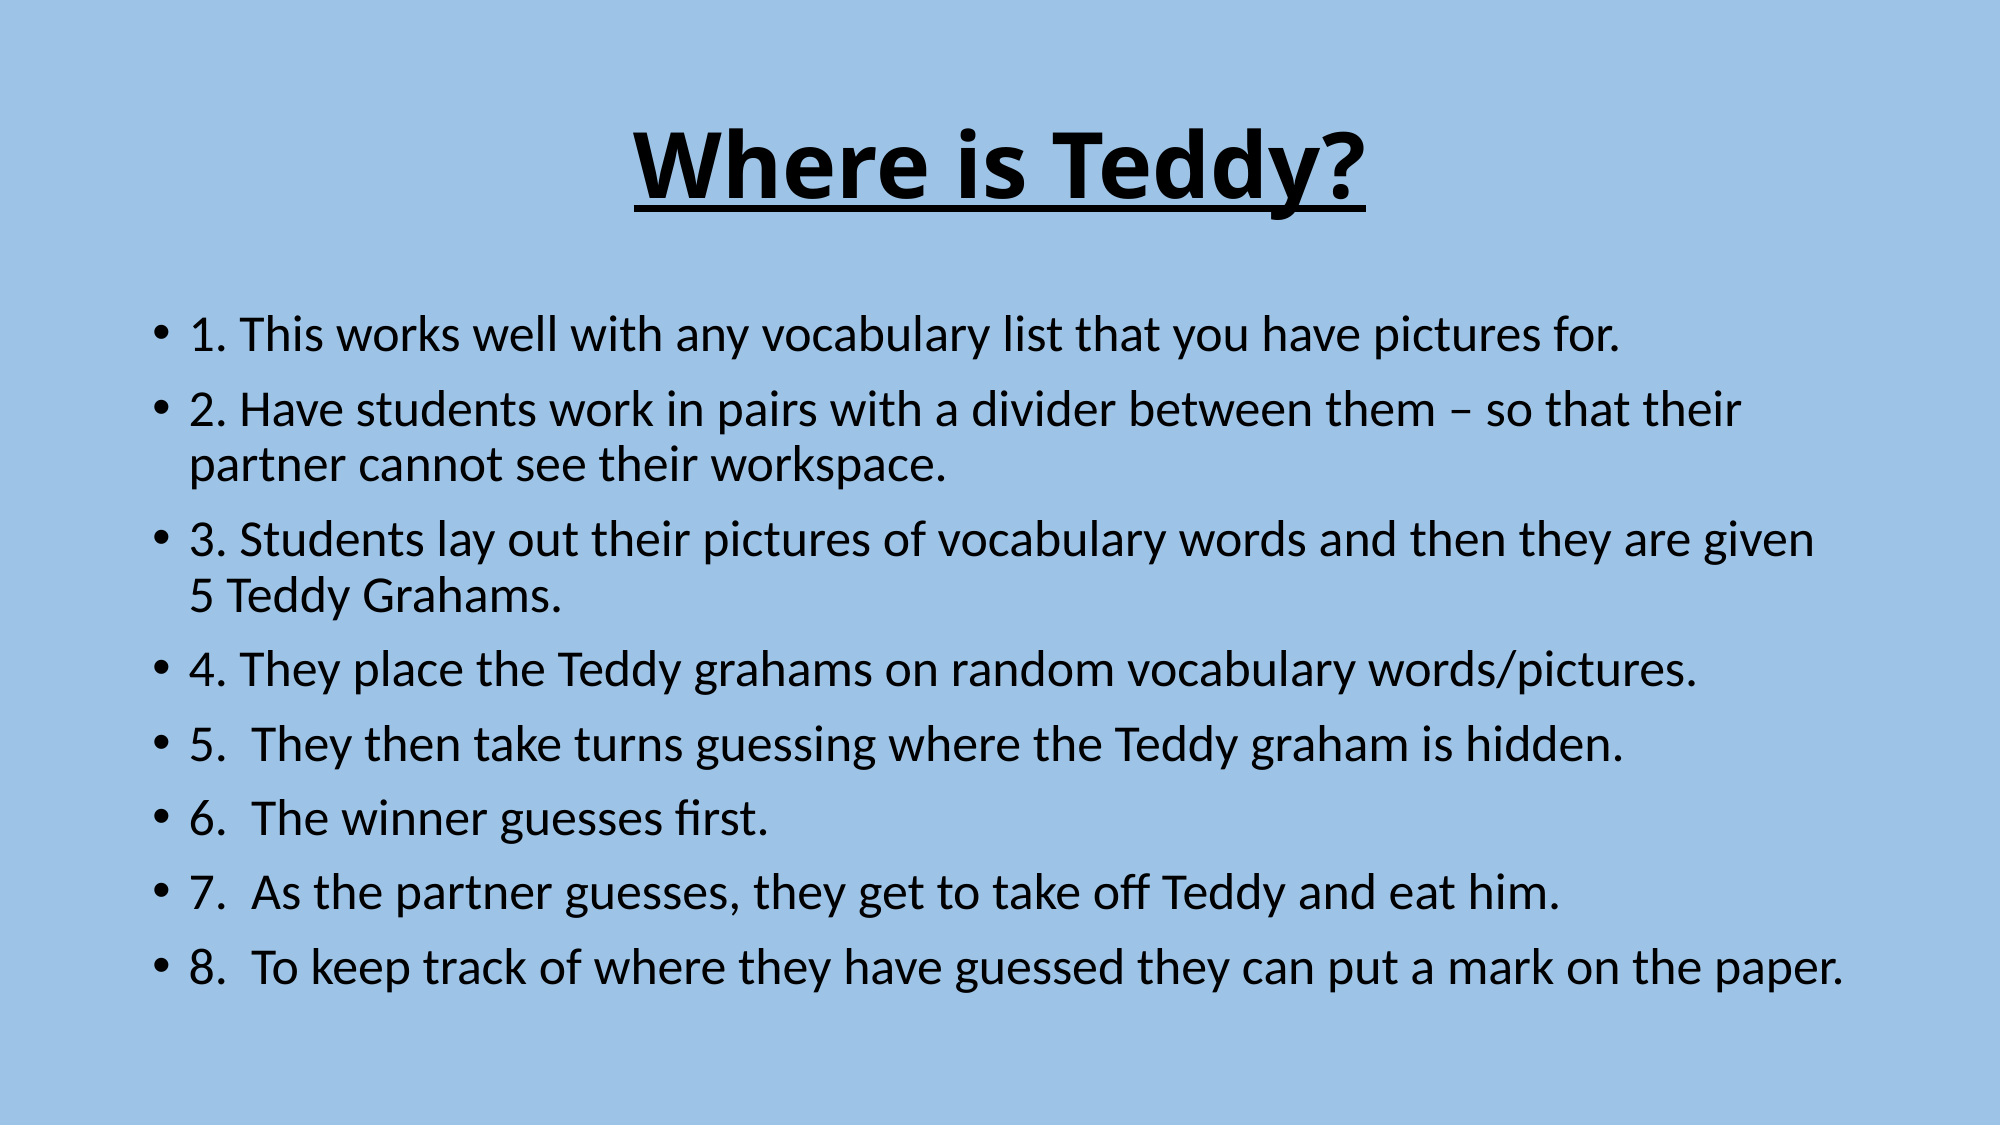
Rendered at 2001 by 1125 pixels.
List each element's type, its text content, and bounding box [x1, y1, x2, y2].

title Where is Teddy? [137, 59, 1863, 278]
list 1. This works well with any vocabulary list that you have pictures for. 2. Have students work in pairs with a divider between them – so that their partner cannot see their workspace. 3. Students lay out their pictures of vocabulary words and then they are given 5 Teddy Grahams. 4. They place the Teddy grahams on random vocabulary words/pictures. 5. They then take turns guessing where the Teddy graham is hidden. 6. The winner guesses first. 7. As the partner guesses, they get to take off Teddy and eat him. 8. To keep track of where they have guessed they can put a mark on the paper. [137, 299, 1863, 1014]
